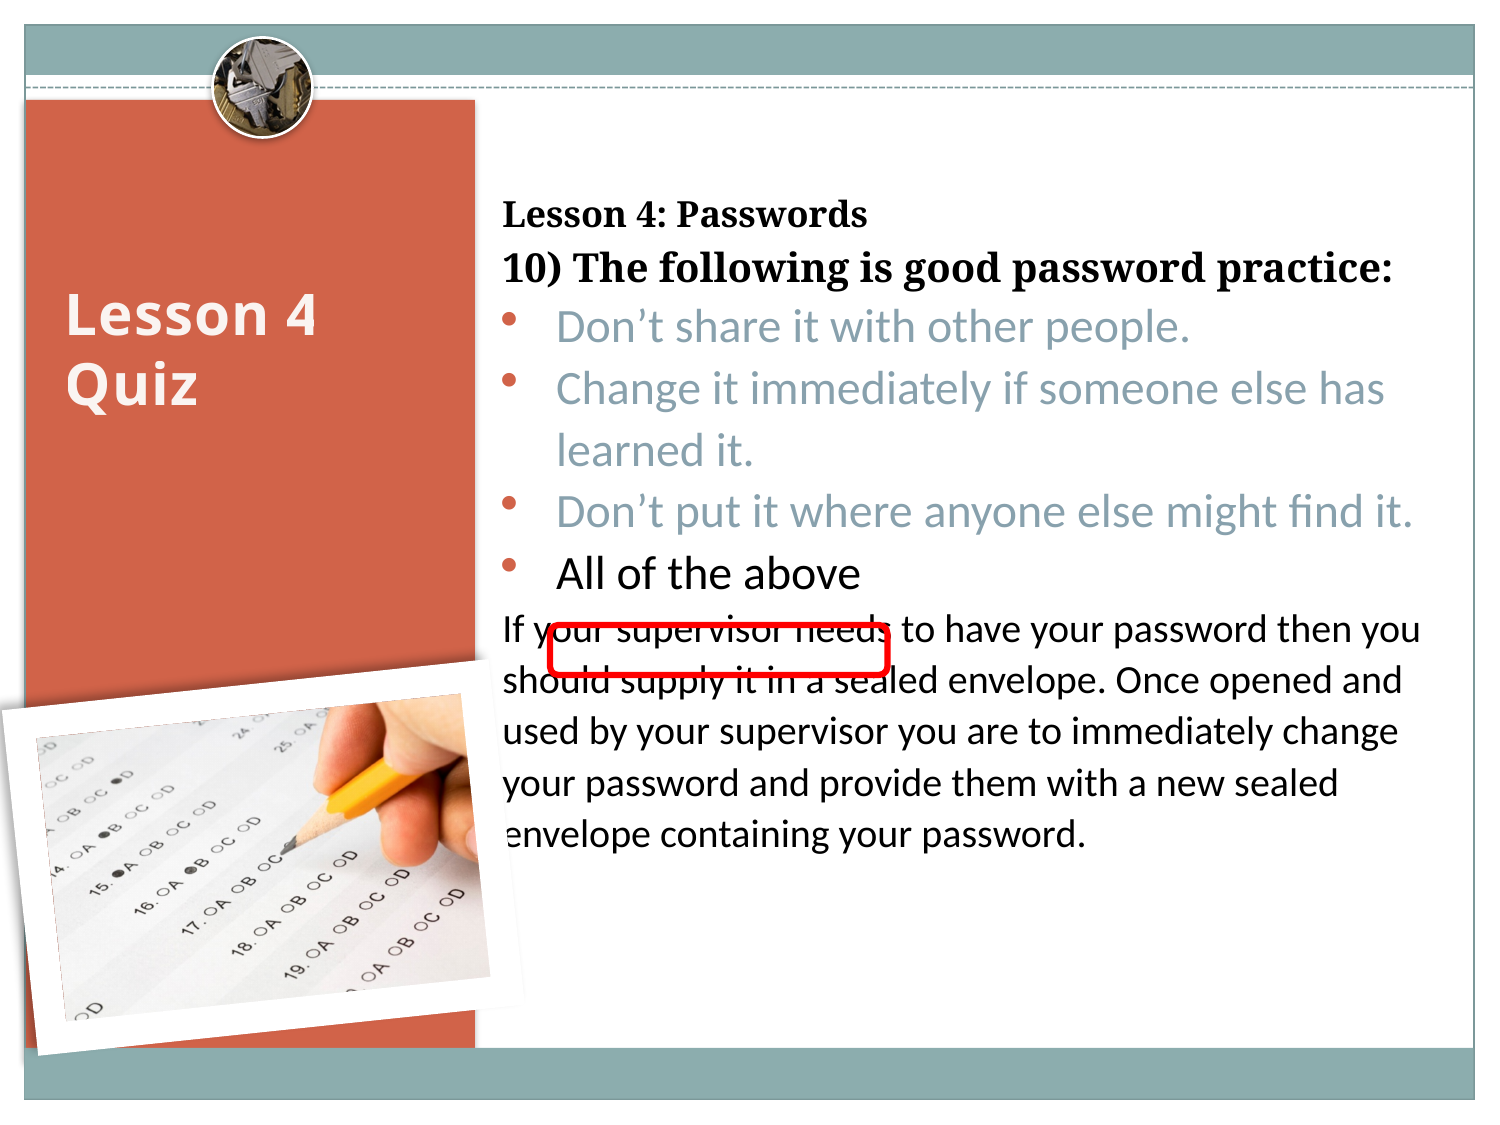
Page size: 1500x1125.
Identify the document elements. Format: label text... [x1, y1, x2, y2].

list Lesson 4: Passwords 10) The following is good password practice: Don’t share it with other people. Change it immediately if someone else has learned it. Don’t put it where anyone else might find it. All of the above If your supervisor needs to have your password then you should supply it in a sealed envelope. Once opened and used by your supervisor you are to immediately change your password and provide them with a new sealed envelope containing your password. [487, 112, 1438, 1000]
picture [37, 694, 490, 1021]
text_box [547, 622, 890, 678]
picture [214, 39, 311, 136]
title Lesson 4 Quiz [50, 174, 463, 425]
